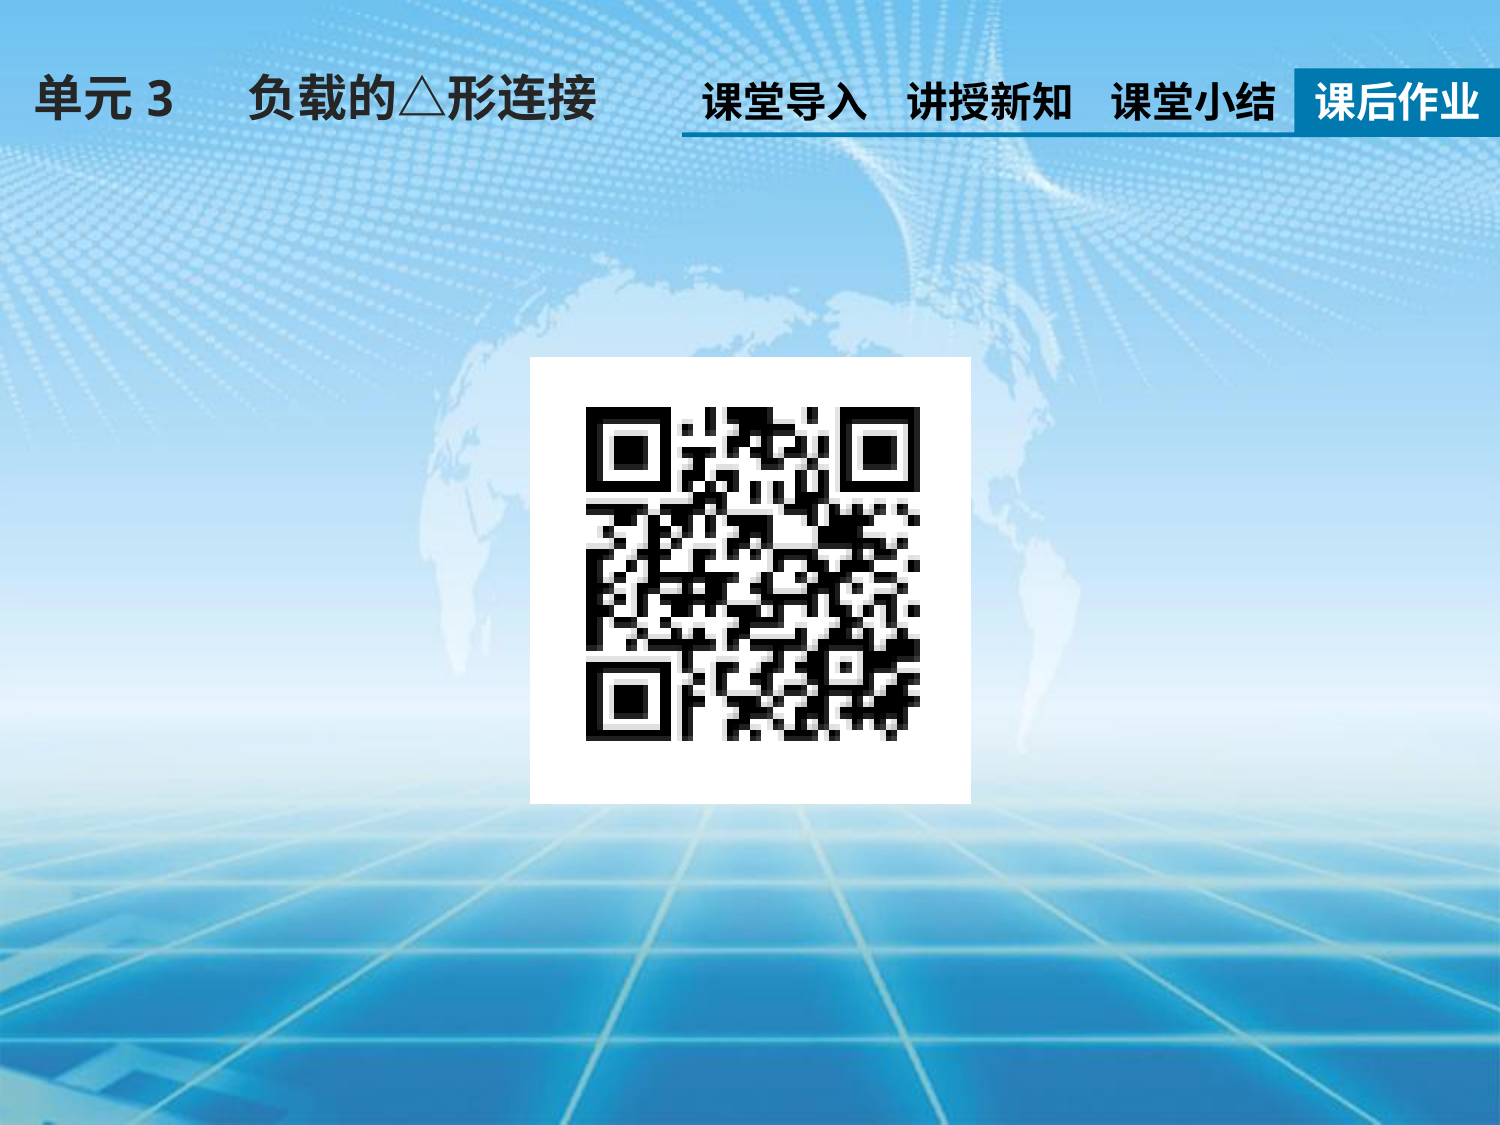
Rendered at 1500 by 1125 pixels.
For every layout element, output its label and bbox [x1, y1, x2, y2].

picture [0, 0, 1500, 1125]
text_box [18, 59, 1500, 135]
